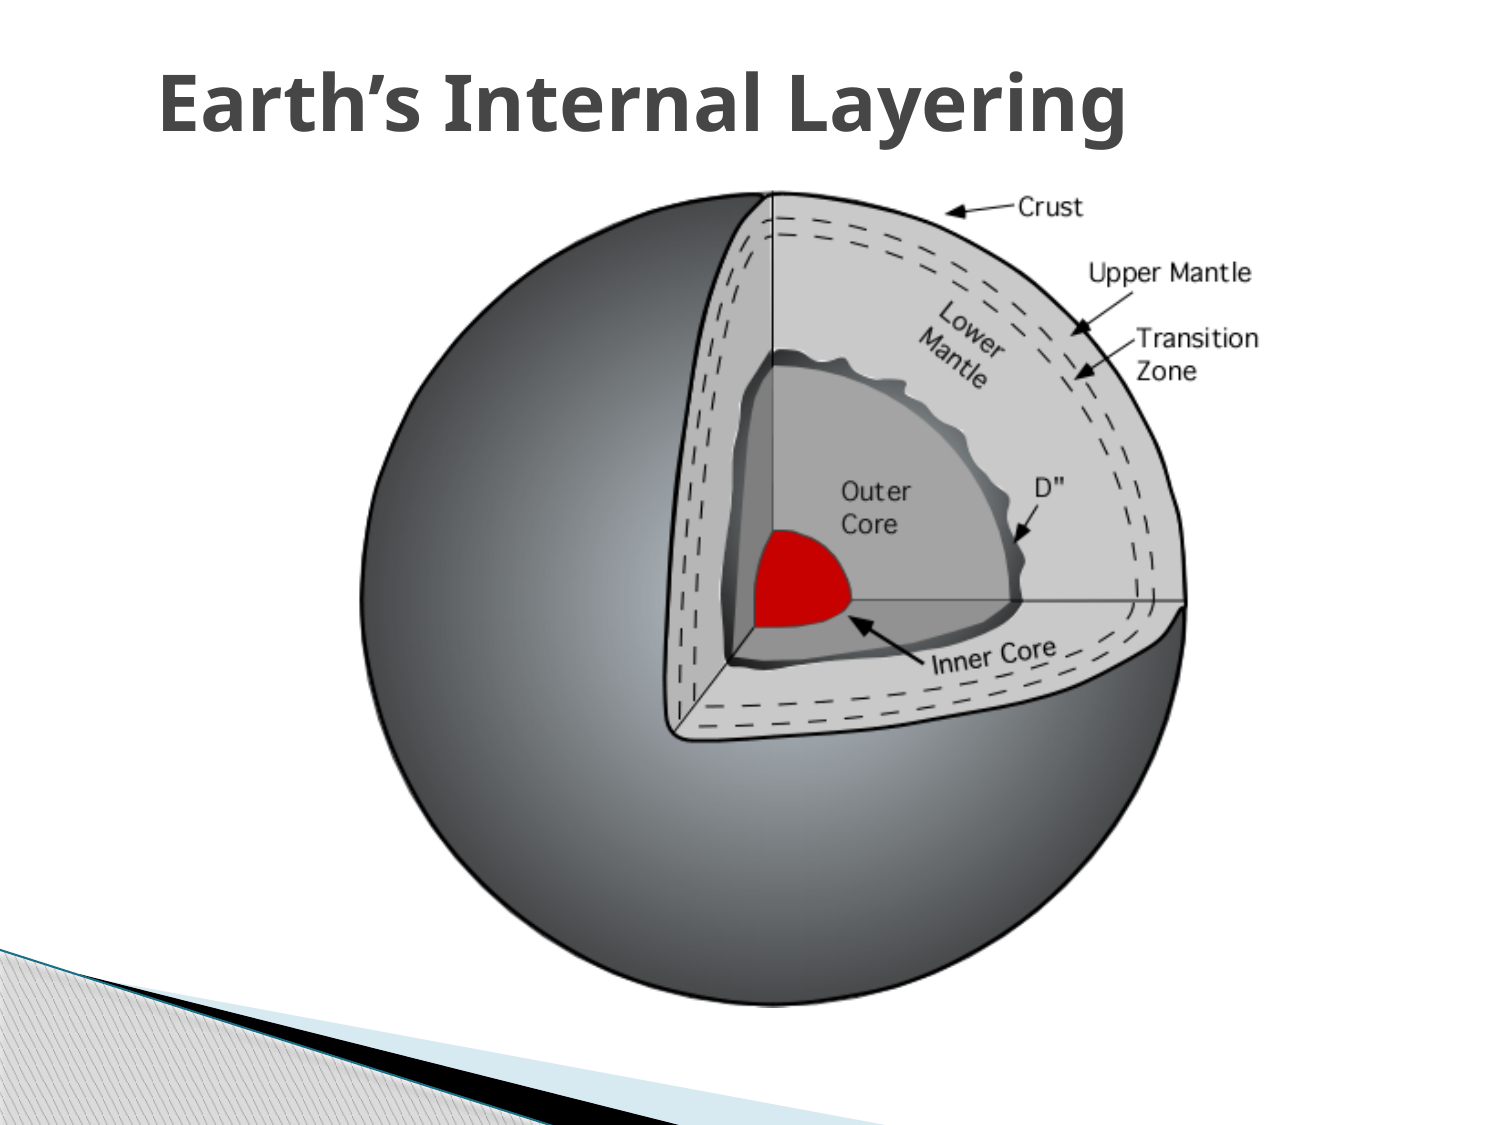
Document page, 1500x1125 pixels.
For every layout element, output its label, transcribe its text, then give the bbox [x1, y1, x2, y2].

title Earth’s Internal Layering [141, 45, 1425, 155]
picture [358, 189, 1273, 1009]
